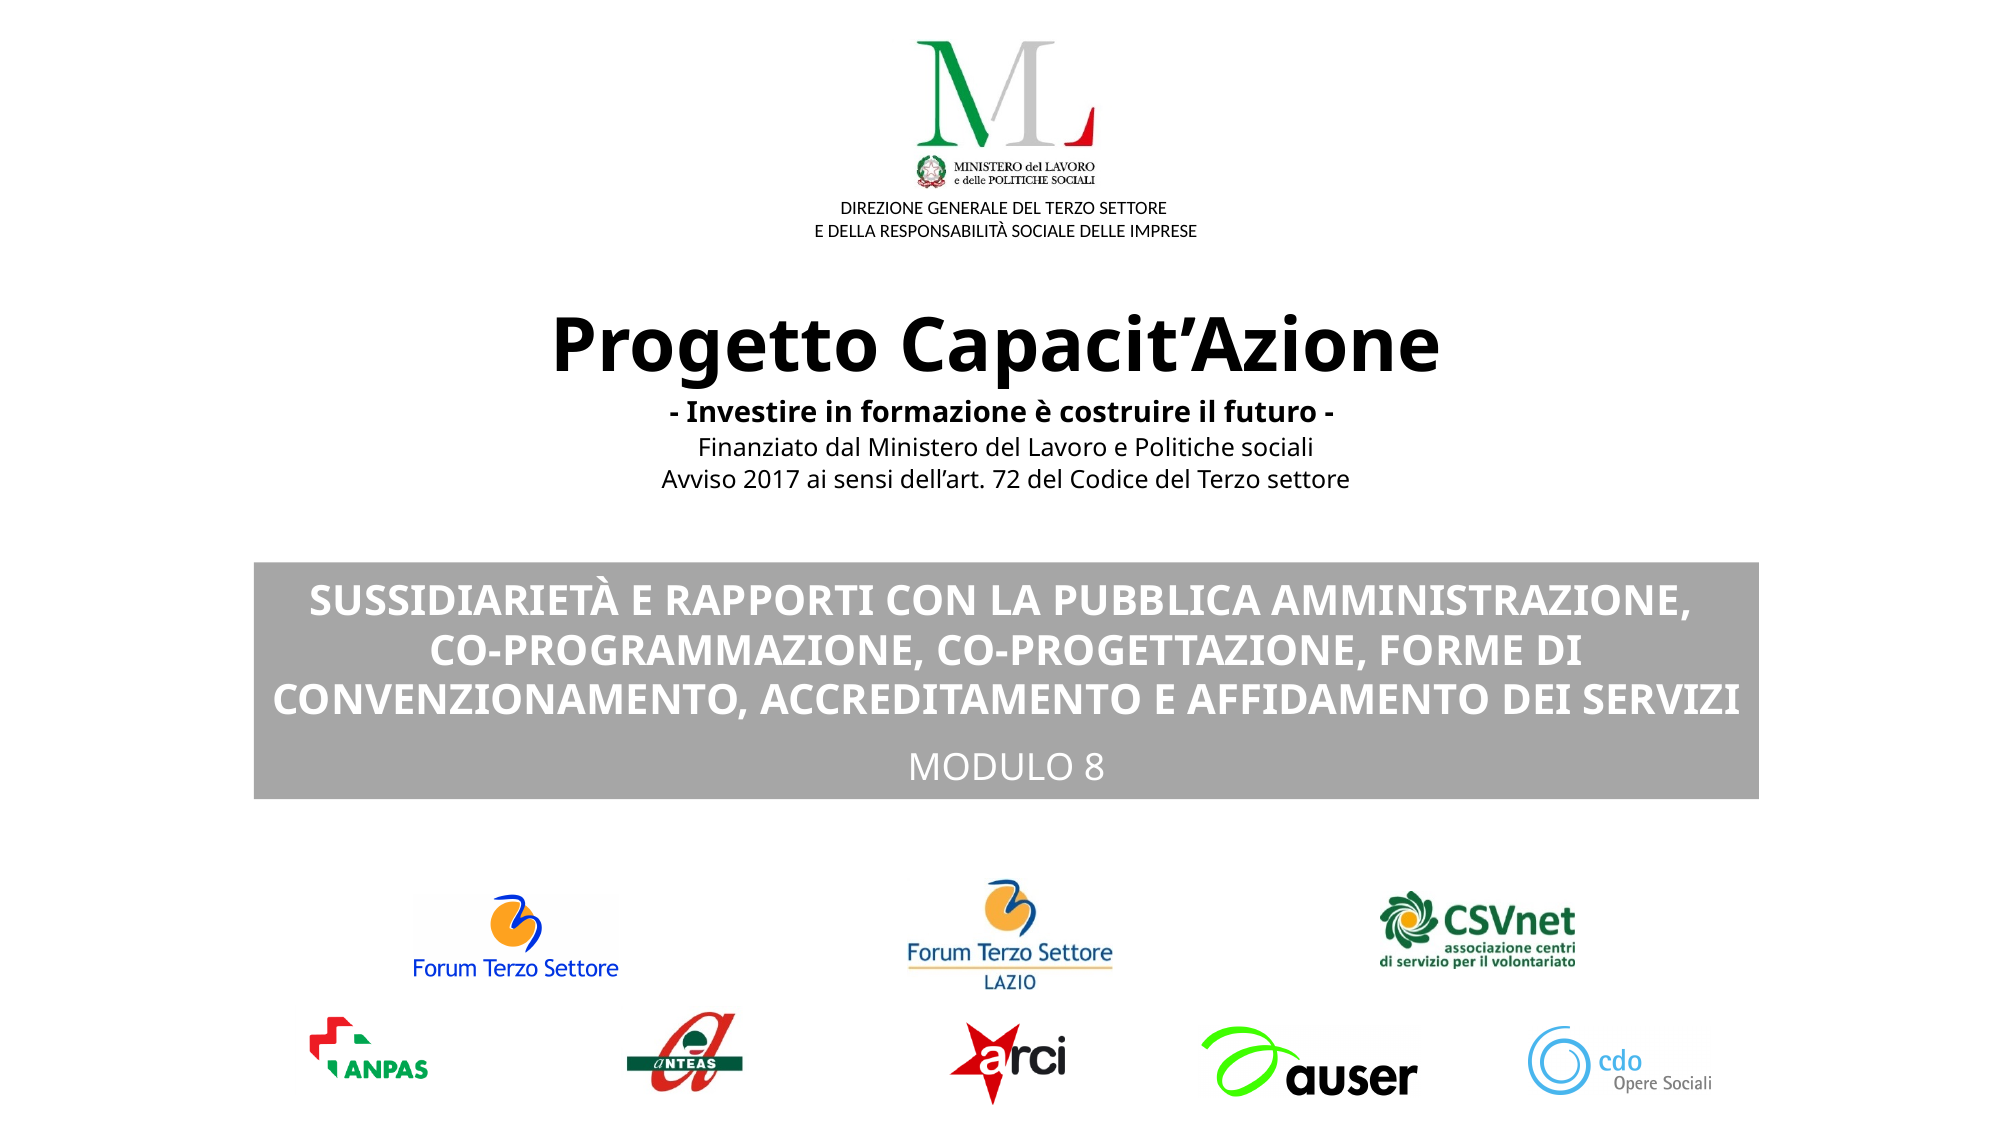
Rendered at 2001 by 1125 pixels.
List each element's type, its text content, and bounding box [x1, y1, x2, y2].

picture [1380, 891, 1575, 970]
picture [295, 1005, 442, 1096]
picture [949, 1022, 1065, 1105]
text_box Progetto Capacit’Azione - Investire in formazione è costruire il futuro - Finanziato dal Ministero del Lavoro e Politiche sociali Avviso 2017 ai sensi dell’art. 72 del Codice del Terzo settore [253, 282, 1759, 501]
picture [907, 878, 1113, 990]
picture [1528, 1026, 1711, 1095]
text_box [492, 39, 1520, 231]
picture [621, 1006, 749, 1096]
picture [413, 894, 619, 977]
picture [1198, 1025, 1421, 1098]
text_box SUSSIDIARIETÀ E RAPPORTI CON LA PUBBLICA AMMINISTRAZIONE, CO-PROGRAMMAZIONE, CO-PROGETTAZIONE, FORME DI CONVENZIONAMENTO, ACCREDITAMENTO E AFFIDAMENTO DEI SERVIZI MODULO 8 [253, 561, 1760, 800]
